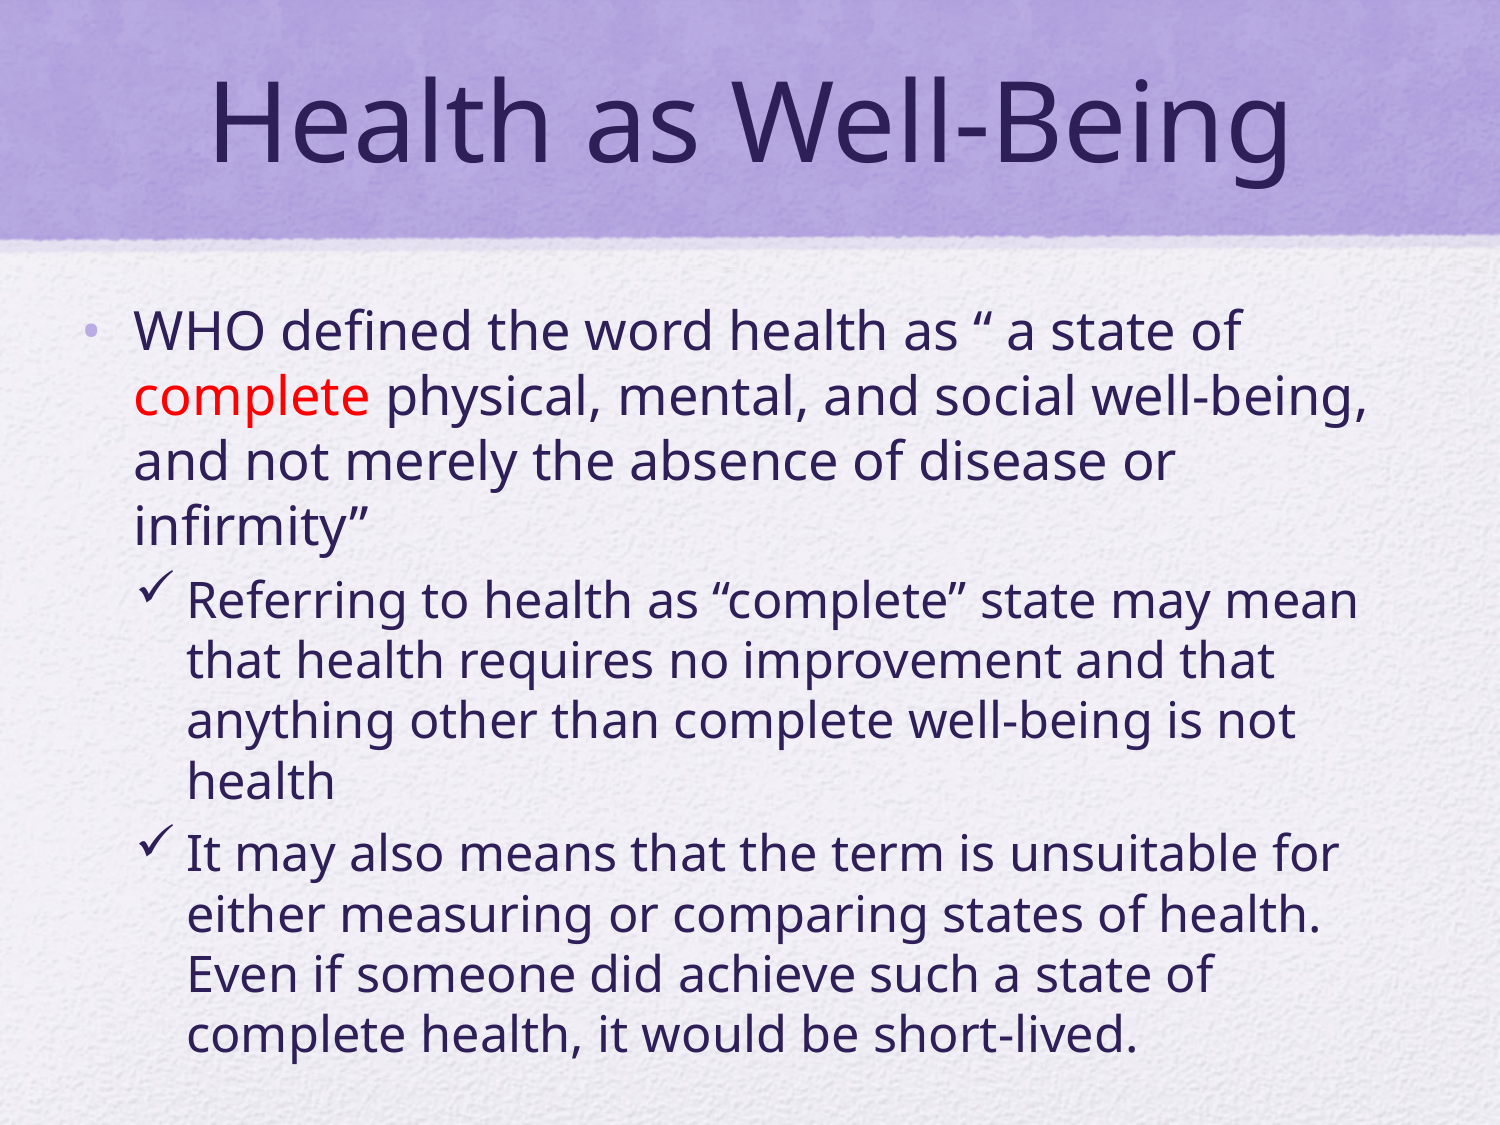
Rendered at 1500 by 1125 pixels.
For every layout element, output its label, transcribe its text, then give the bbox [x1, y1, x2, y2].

title Health as Well-Being [129, 6, 1372, 239]
picture [0, 225, 1500, 1125]
list WHO defined the word health as “ a state of complete physical, mental, and social well-being, and not merely the absence of disease or infirmity” Referring to health as “complete” state may mean that health requires no improvement and that anything other than complete well-being is not health It may also means that the term is unsuitable for either measuring or comparing states of health. Even if someone did achieve such a state of complete health, it would be short-lived. [66, 288, 1414, 1087]
